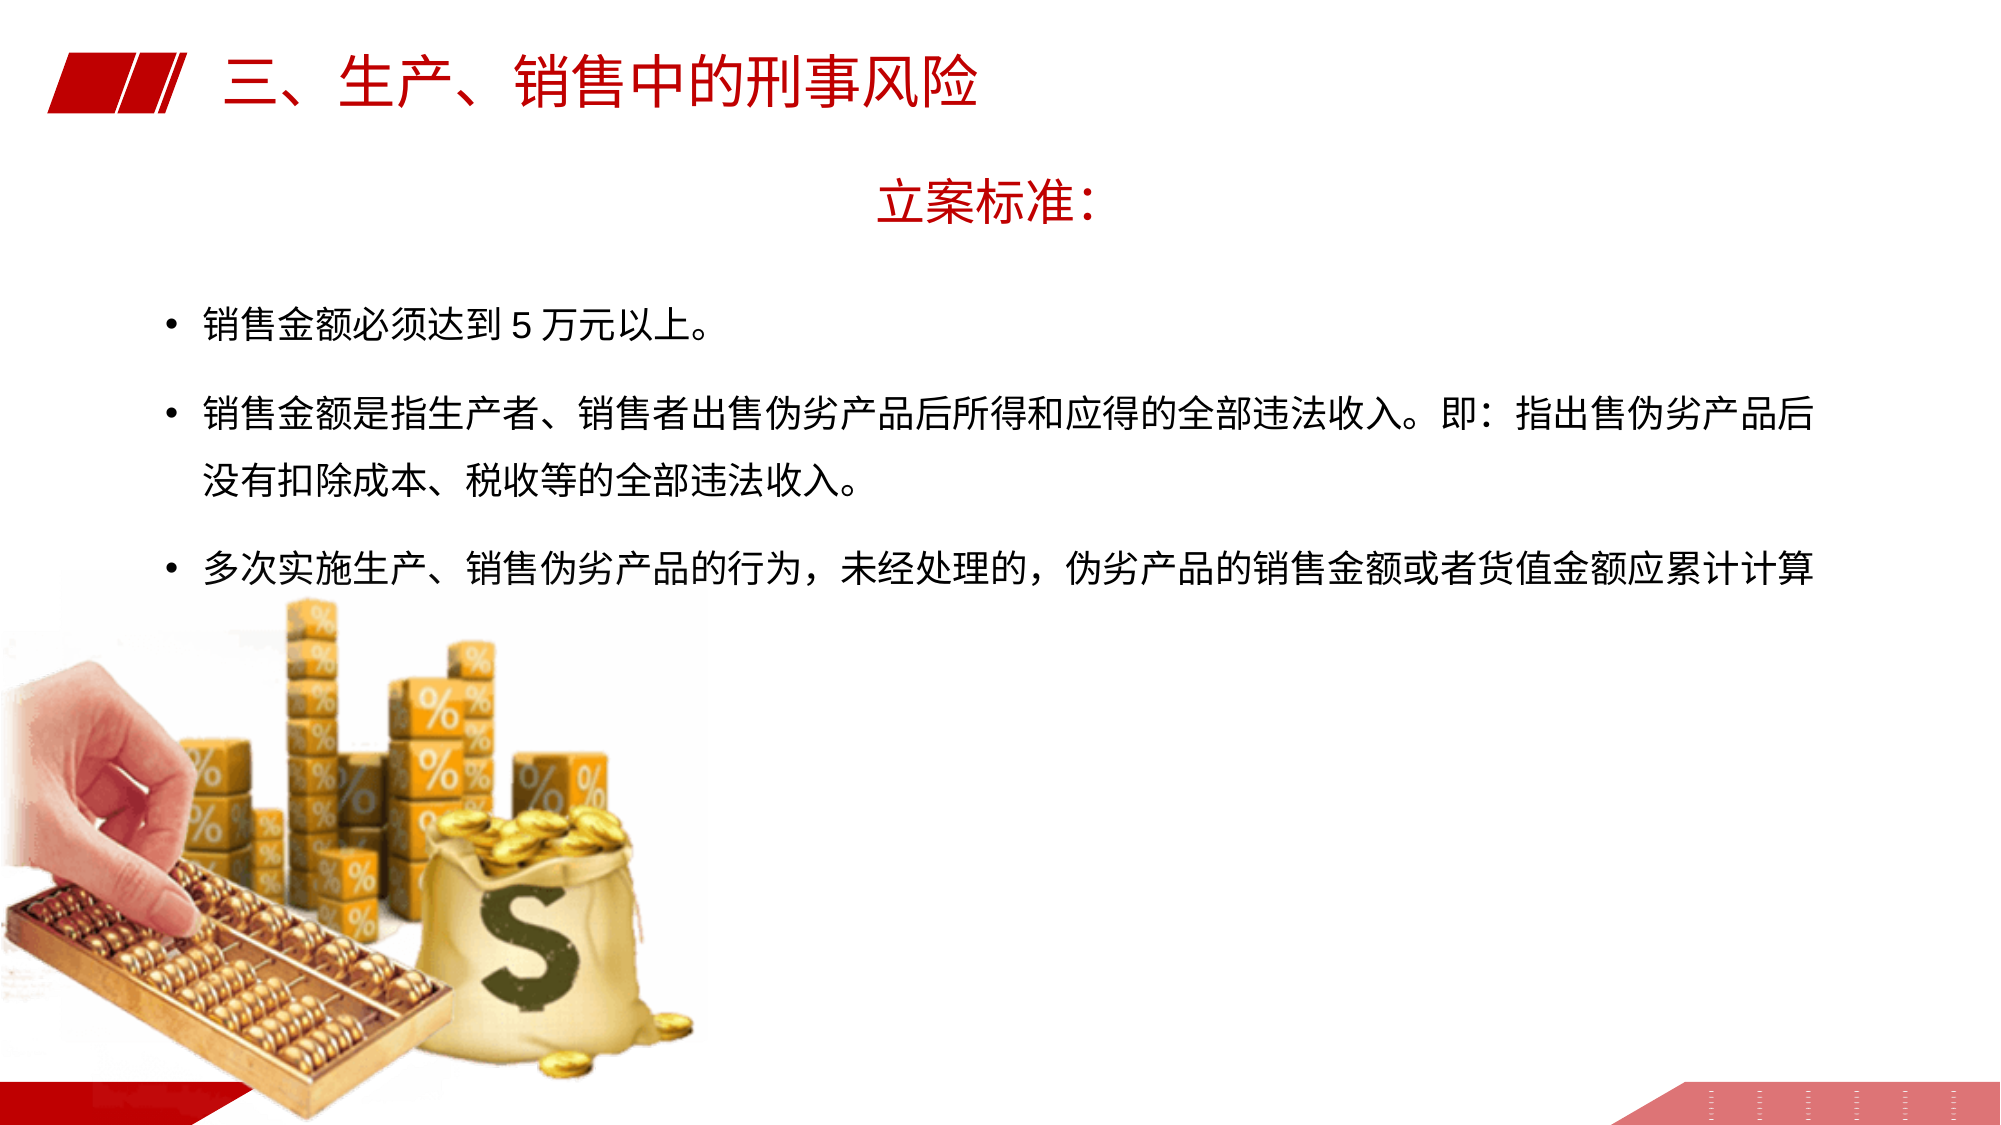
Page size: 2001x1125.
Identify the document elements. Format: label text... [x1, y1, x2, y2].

list 销售金额必须达到5万元以上。 销售金额是指生产者、销售者出售伪劣产品后所得和应得的全部违法收入。即：指出售伪劣产品后没有扣除成本、税收等的全部违法收入。 多次实施生产、销售伪劣产品的行为，未经处理的，伪劣产品的销售金额或者货值金额应累计计算 [149, 271, 1850, 769]
picture [0, 570, 775, 1125]
text_box 三、生产、销售中的刑事风险 [206, 51, 1050, 118]
title 立案标准： [852, 155, 1148, 253]
